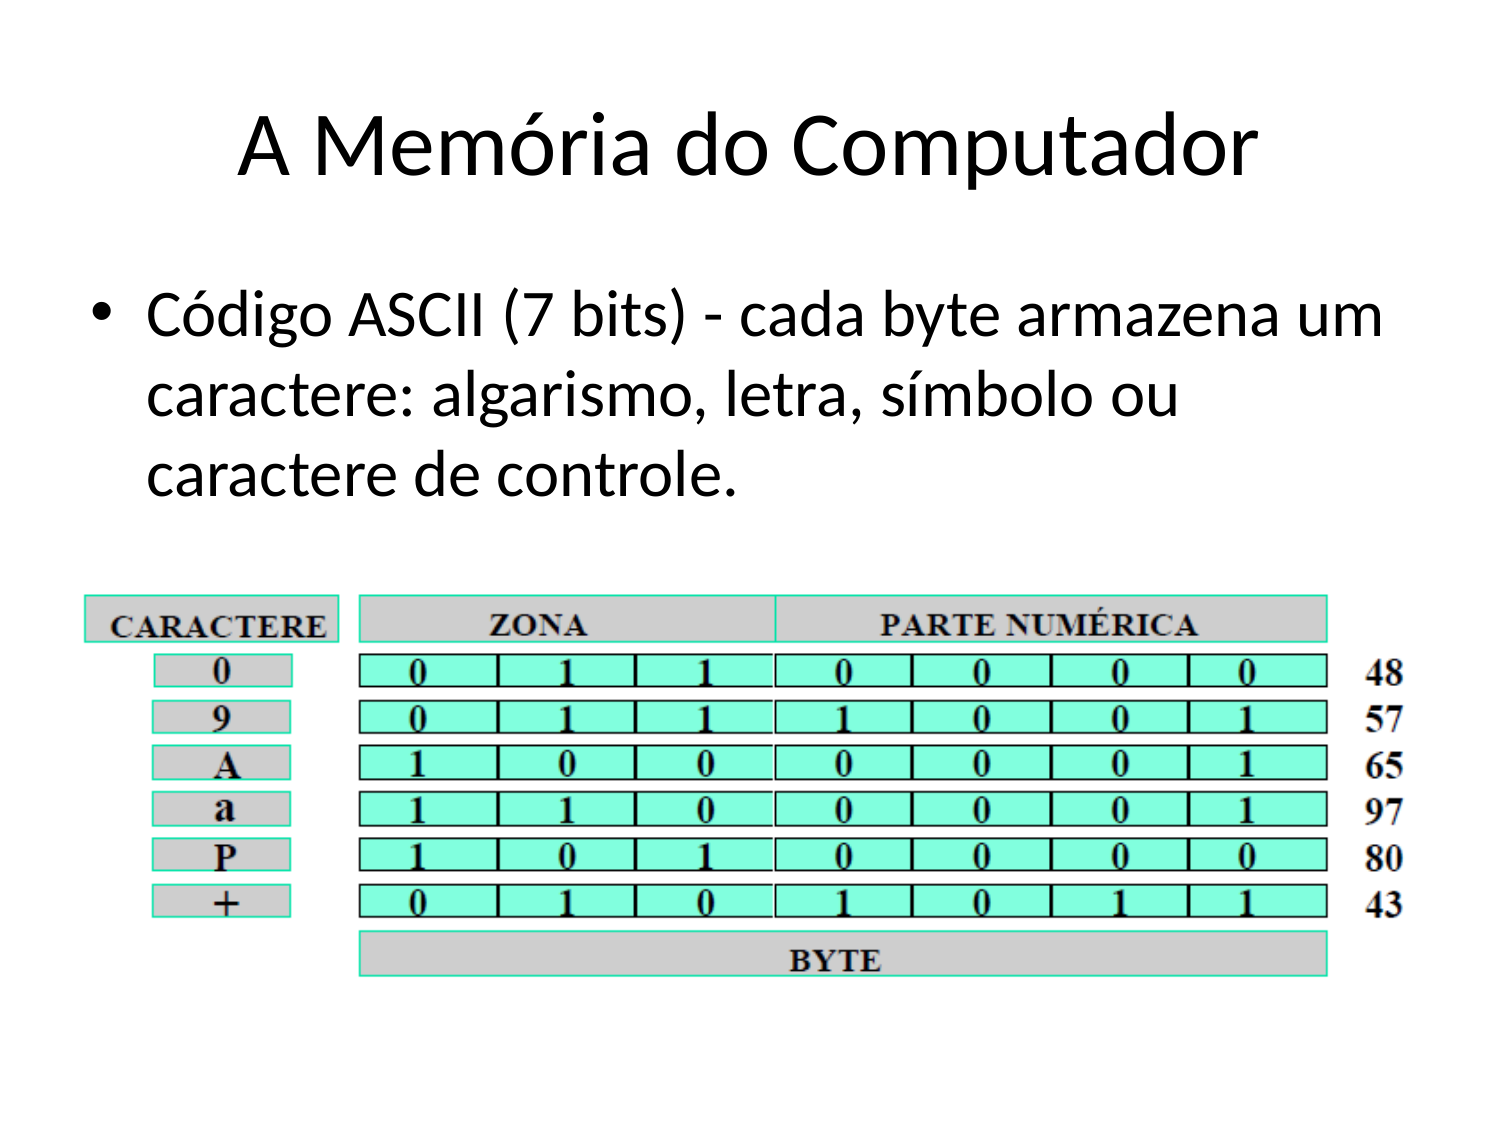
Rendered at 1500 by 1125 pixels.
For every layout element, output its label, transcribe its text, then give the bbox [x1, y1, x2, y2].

list Código ASCII (7 bits) - cada byte armazena um caractere: algarismo, letra, símbolo ou caractere de controle. [75, 262, 1425, 1005]
picture [72, 585, 1412, 986]
title A Memória do Computador [75, 45, 1425, 233]
